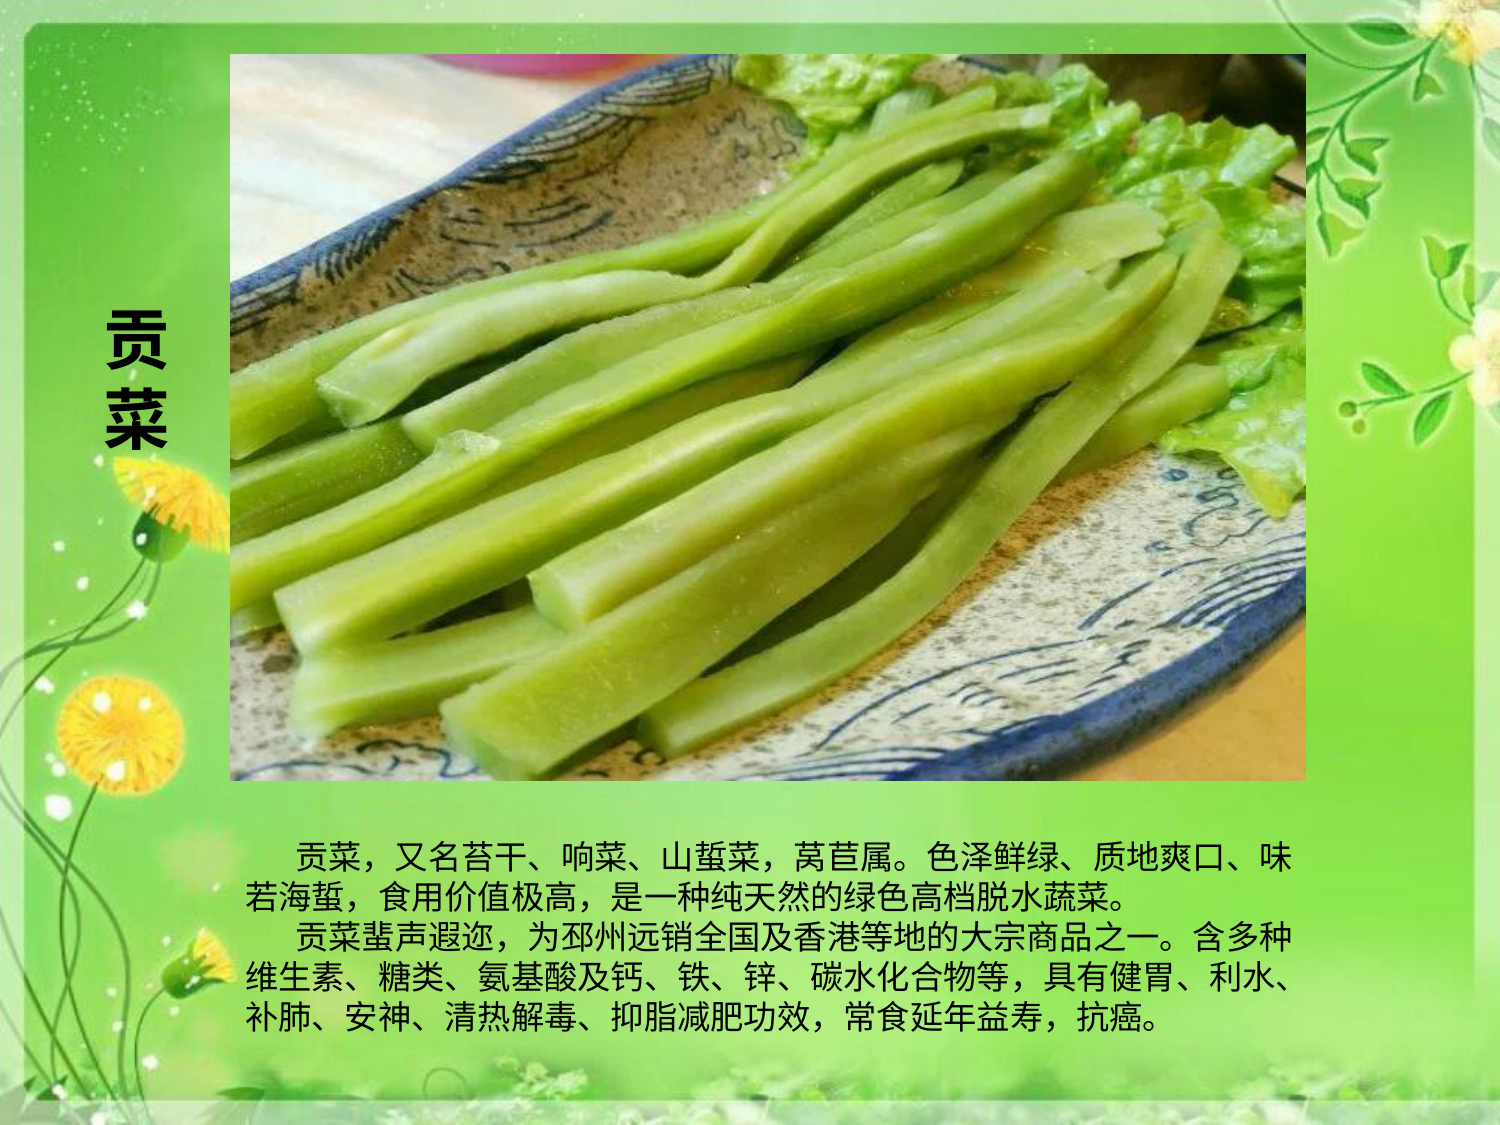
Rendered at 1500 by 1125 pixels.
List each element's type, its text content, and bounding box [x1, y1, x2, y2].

picture [0, 0, 1500, 1125]
text_box 贡菜，又名苔干、响菜、山蜇菜，莴苣属。色泽鲜绿、质地爽口、味若海蜇，食用价值极高，是一种纯天然的绿色高档脱水蔬菜。 贡菜蜚声遐迩，为邳州远销全国及香港等地的大宗商品之一。含多种维生素、糖类、氨基酸及钙、铁、锌、碳水化合物等，具有健胃、利水、补肺、安神、清热解毒、抑脂减肥功效，常食延年益寿，抗癌。 [230, 828, 1341, 1044]
text_box 贡 菜 [89, 290, 186, 466]
